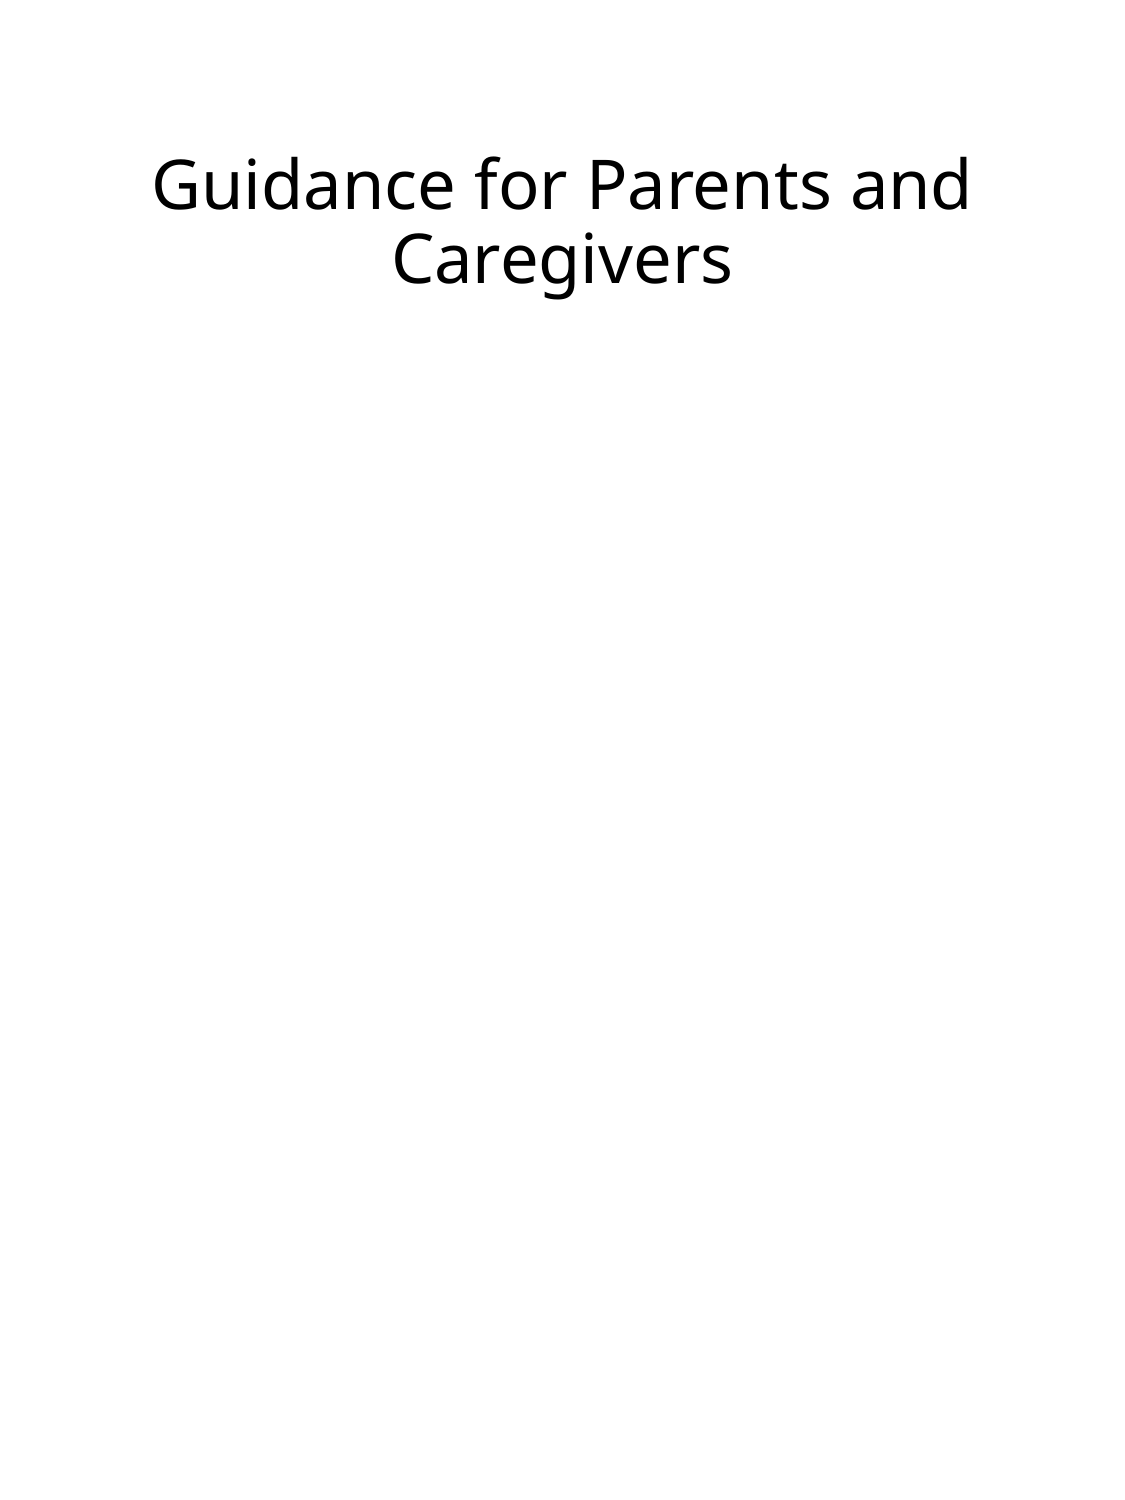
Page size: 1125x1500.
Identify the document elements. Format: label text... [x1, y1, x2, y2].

title Guidance for Parents and Caregivers [77, 79, 1048, 370]
